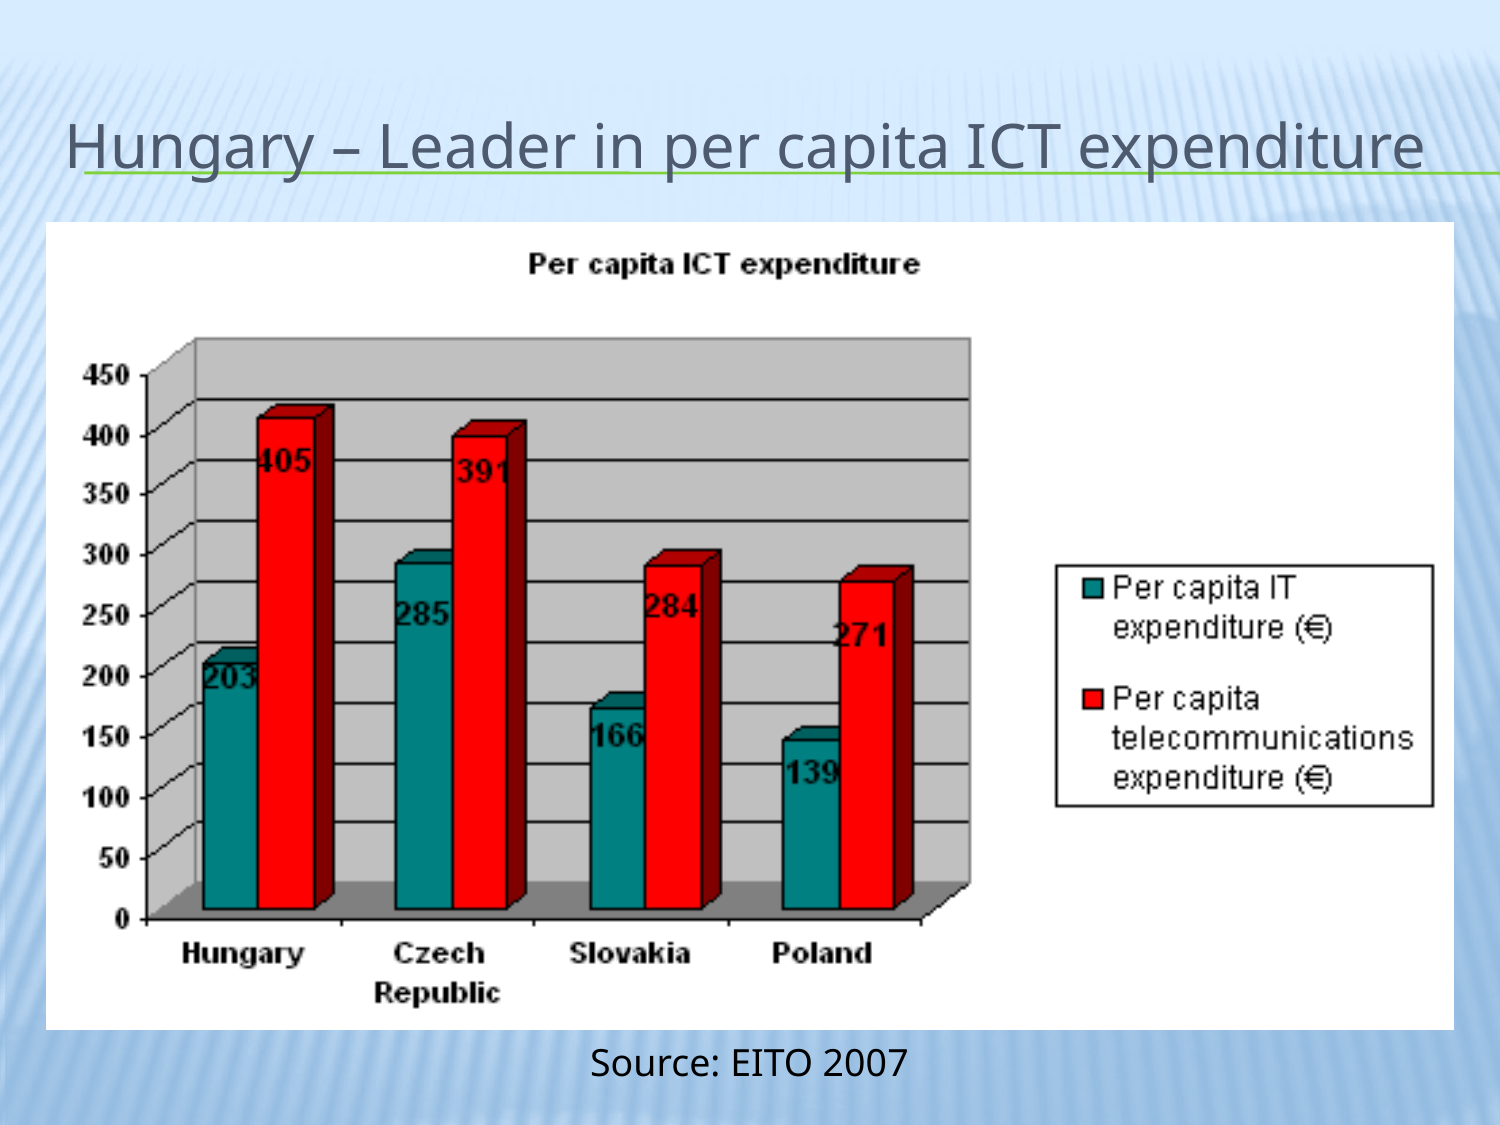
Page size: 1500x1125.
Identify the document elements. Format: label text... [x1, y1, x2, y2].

picture [46, 222, 1454, 1030]
title Hungary – Leader in per capita ICT expenditure [50, 75, 1475, 213]
text_box Source: EITO 2007 [575, 1047, 924, 1091]
